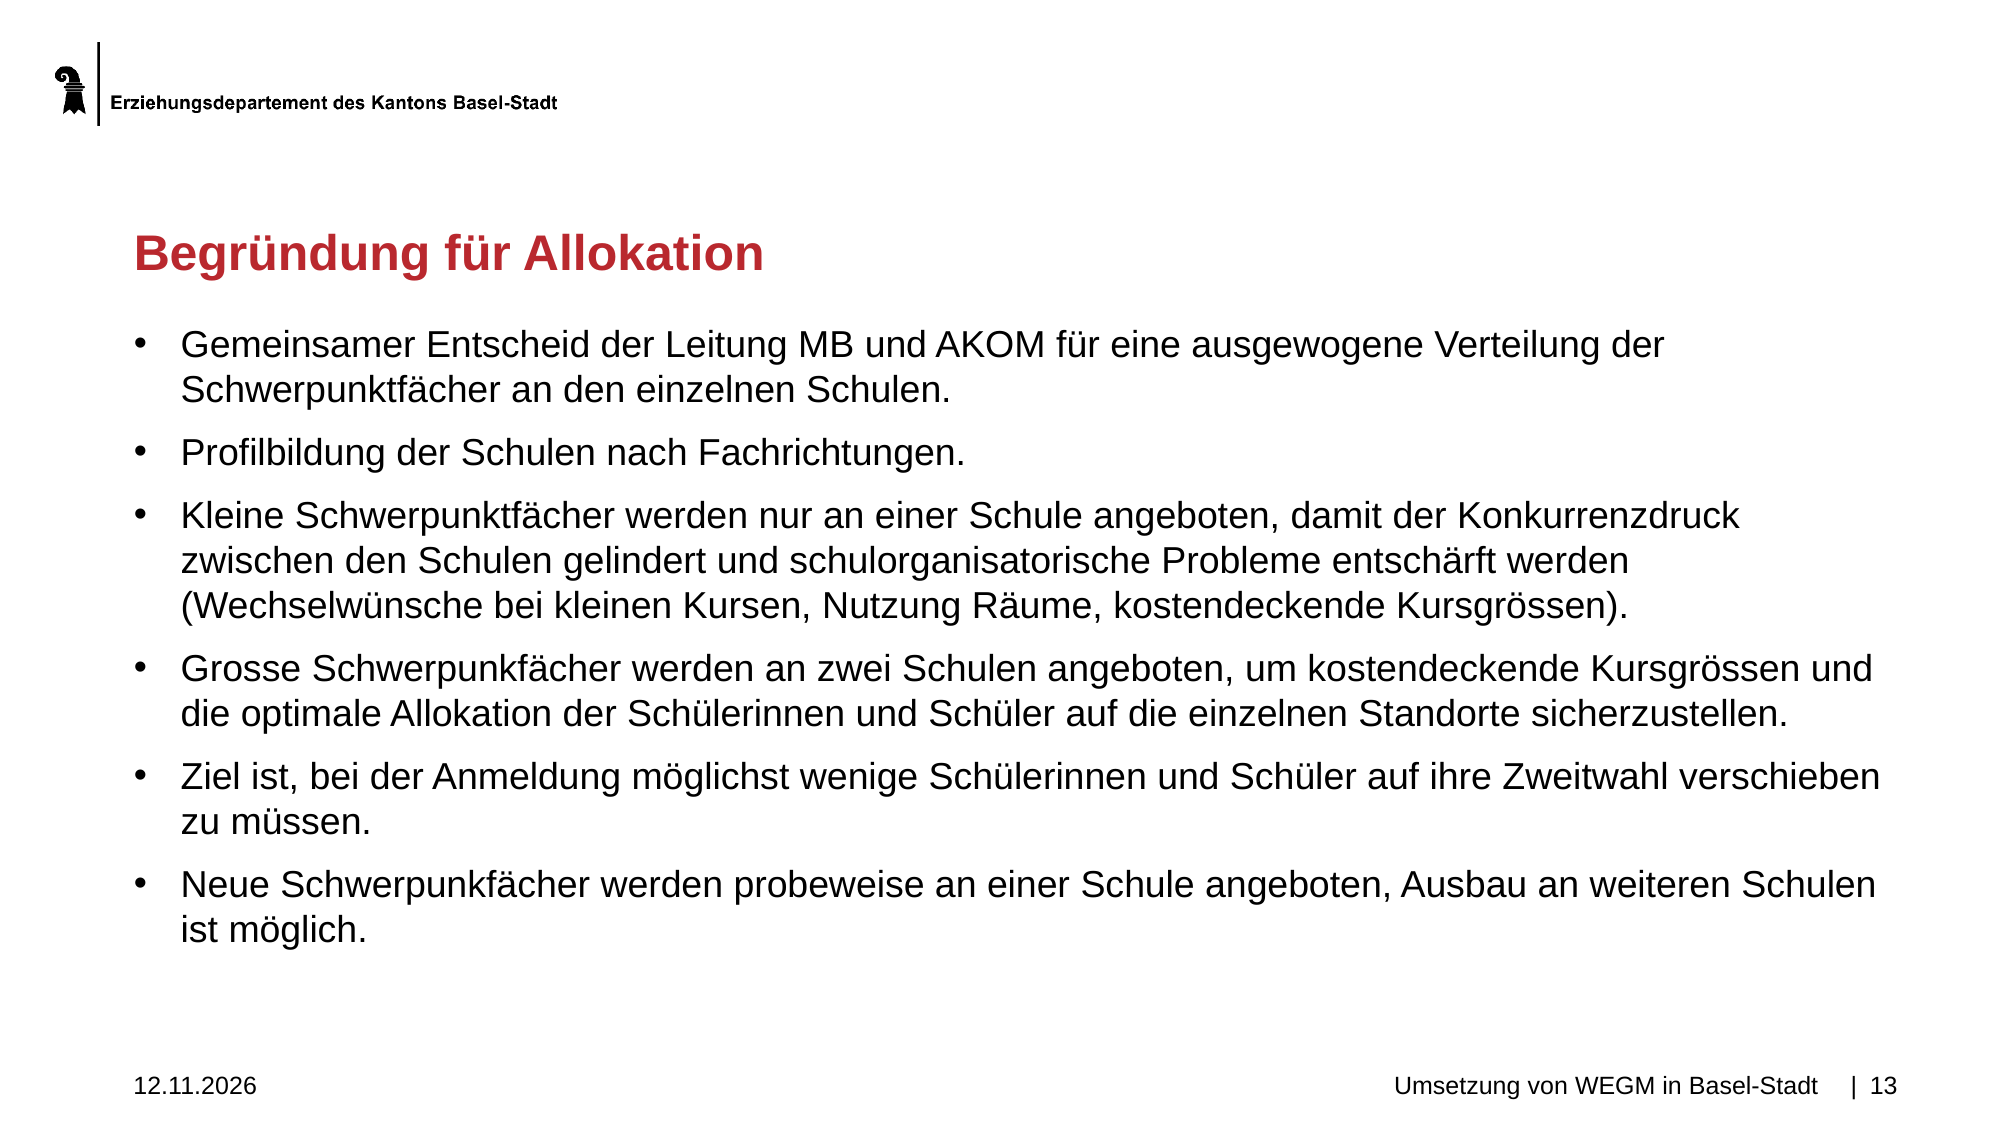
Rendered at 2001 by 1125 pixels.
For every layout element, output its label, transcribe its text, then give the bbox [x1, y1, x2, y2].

slide_number | 13 [1850, 1064, 2000, 1125]
title Begründung für Allokation [133, 219, 1914, 281]
footer Umsetzung von WEGM in Basel-Stadt [598, 1064, 1820, 1125]
list Gemeinsamer Entscheid der Leitung MB und AKOM für eine ausgewogene Verteilung der Schwerpunktfächer an den einzelnen Schulen. Profilbildung der Schulen nach Fachrichtungen. Kleine Schwerpunktfächer werden nur an einer Schule angeboten, damit der Konkurrenzdruck zwischen den Schulen gelindert und schulorganisatorische Probleme entschärft werden (Wechselwünsche bei kleinen Kursen, Nutzung Räume, kostendeckende Kursgrössen). Grosse Schwerpunkfächer werden an zwei Schulen angeboten, um kostendeckende Kursgrössen und die optimale Allokation der Schülerinnen und Schüler auf die einzelnen Standorte sicherzustellen. Ziel ist, bei der Anmeldung möglichst wenige Schülerinnen und Schüler auf ihre Zweitwahl verschieben zu müssen. Neue Schwerpunkfächer werden probeweise an einer Schule angeboten, Ausbau an weiteren Schulen ist möglich. [133, 320, 1914, 1018]
picture [54, 42, 557, 126]
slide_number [133, 1064, 567, 1125]
